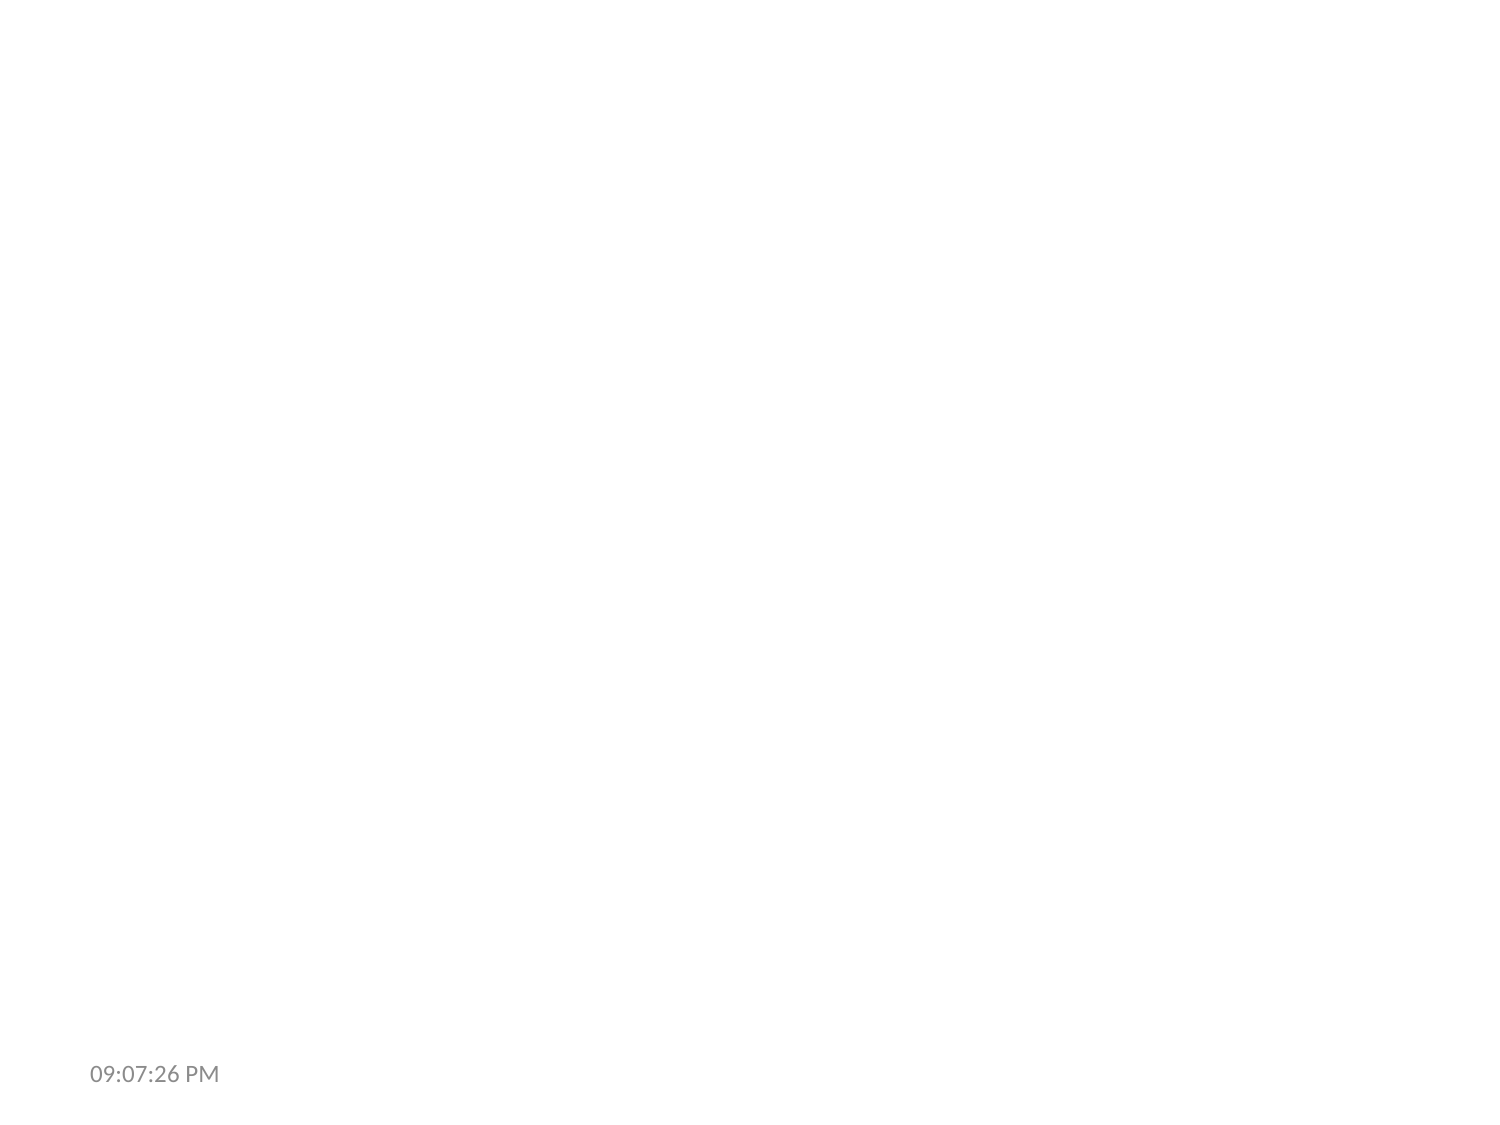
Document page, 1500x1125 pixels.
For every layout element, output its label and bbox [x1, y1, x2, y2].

slide_number [75, 1042, 425, 1103]
